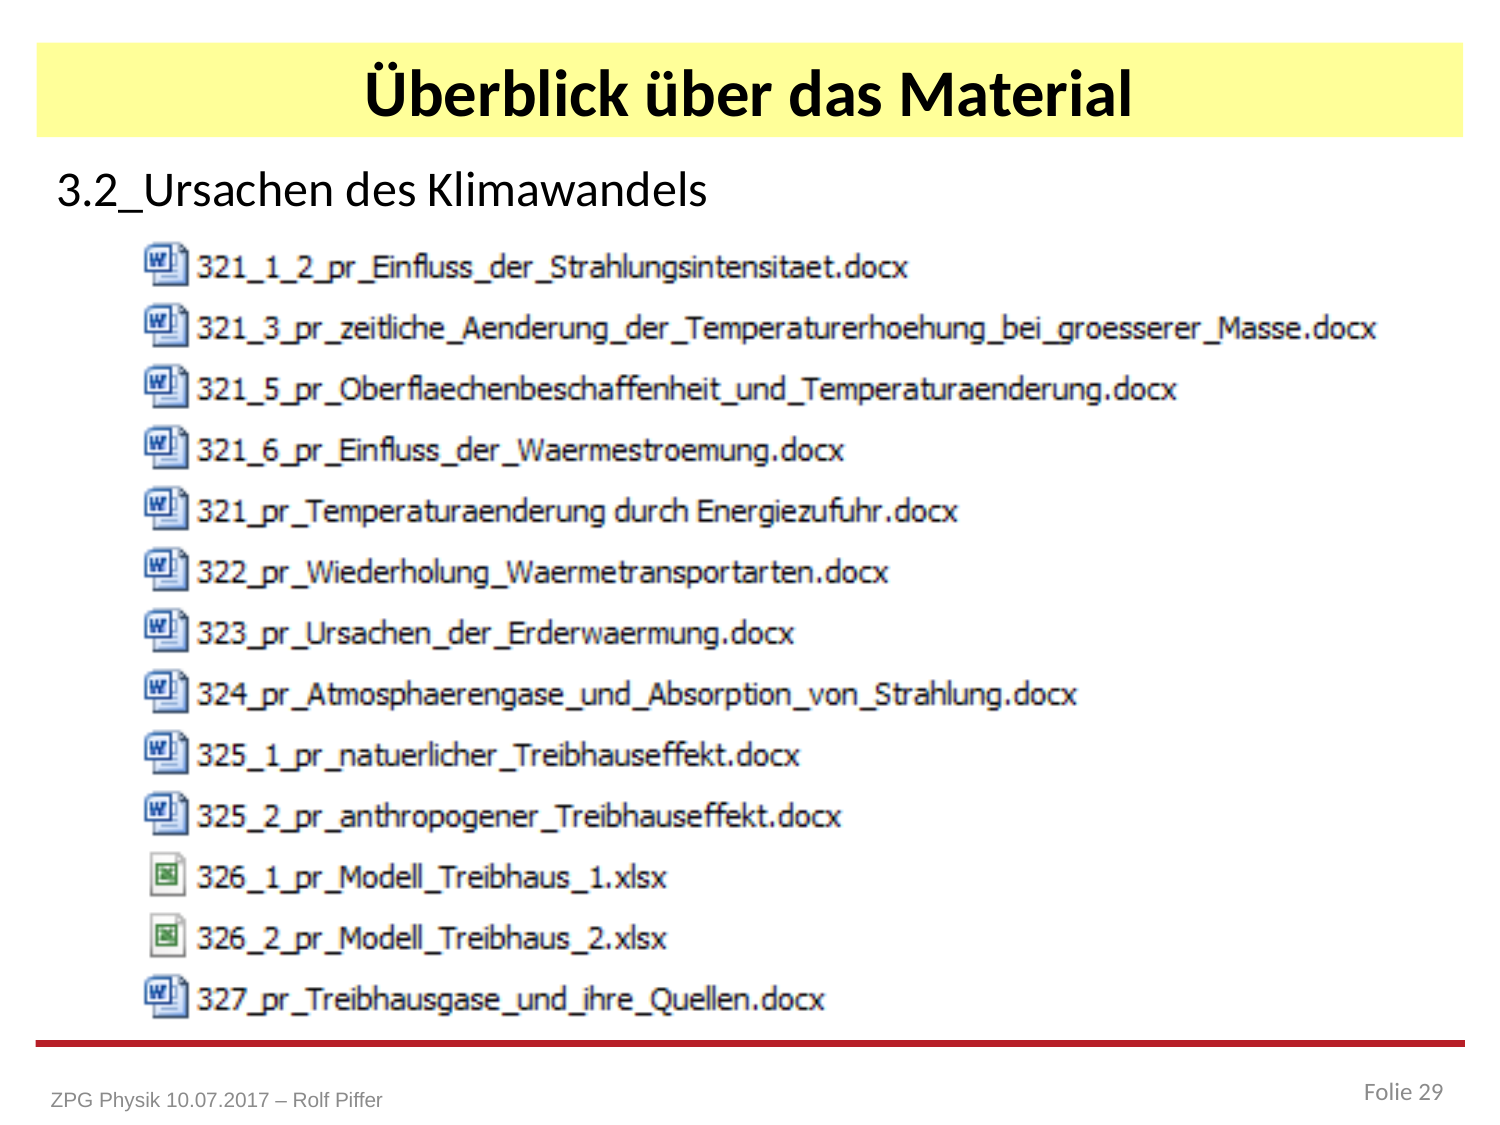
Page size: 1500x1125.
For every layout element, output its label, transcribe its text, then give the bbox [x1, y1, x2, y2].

picture [111, 226, 1391, 1034]
slide_number Folie 29 [1108, 1060, 1459, 1121]
text_box 3.2_Ursachen des Klimawandels [41, 148, 1412, 224]
title Überblick über das Material [41, 42, 1459, 149]
footer ZPG Physik 10.07.2017 – Rolf Piffer [35, 1069, 768, 1125]
